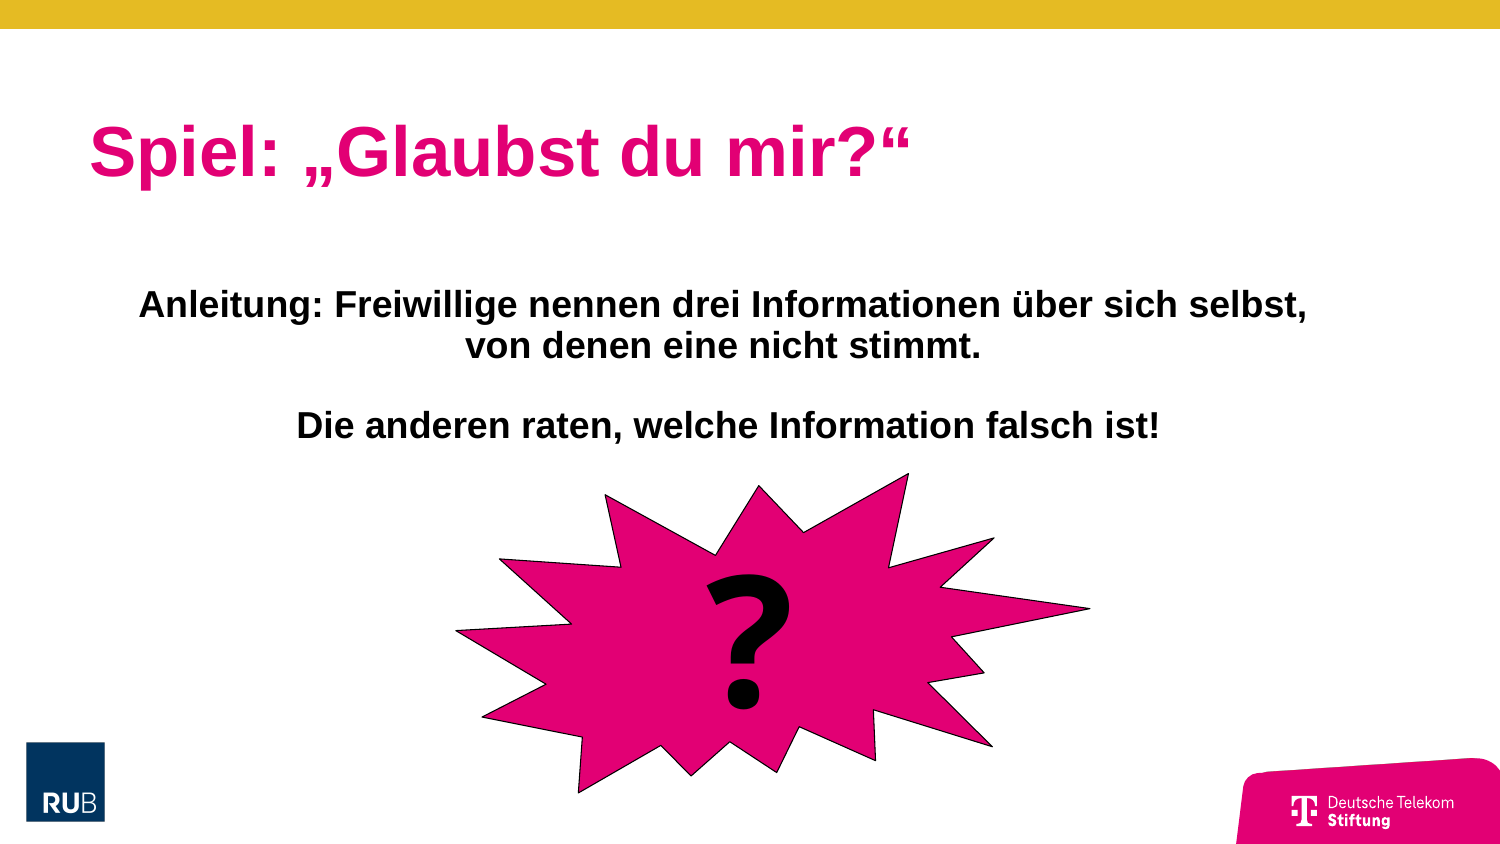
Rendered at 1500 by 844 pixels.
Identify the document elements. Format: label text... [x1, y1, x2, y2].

text_box [749, 755, 786, 773]
text_box [724, 509, 1090, 761]
picture [1240, 758, 1468, 804]
text_box Anleitung: Freiwillige nennen drei Informationen über sich selbst, von denen eine nicht stimmt. Die anderen raten, welche Information falsch ist! [106, 277, 1341, 509]
text_box [455, 509, 715, 793]
title Spiel: „Glaubst du mir?“ [89, 119, 1424, 267]
picture [1483, 758, 1500, 769]
text_box ? [679, 541, 821, 755]
picture [23, 740, 108, 824]
